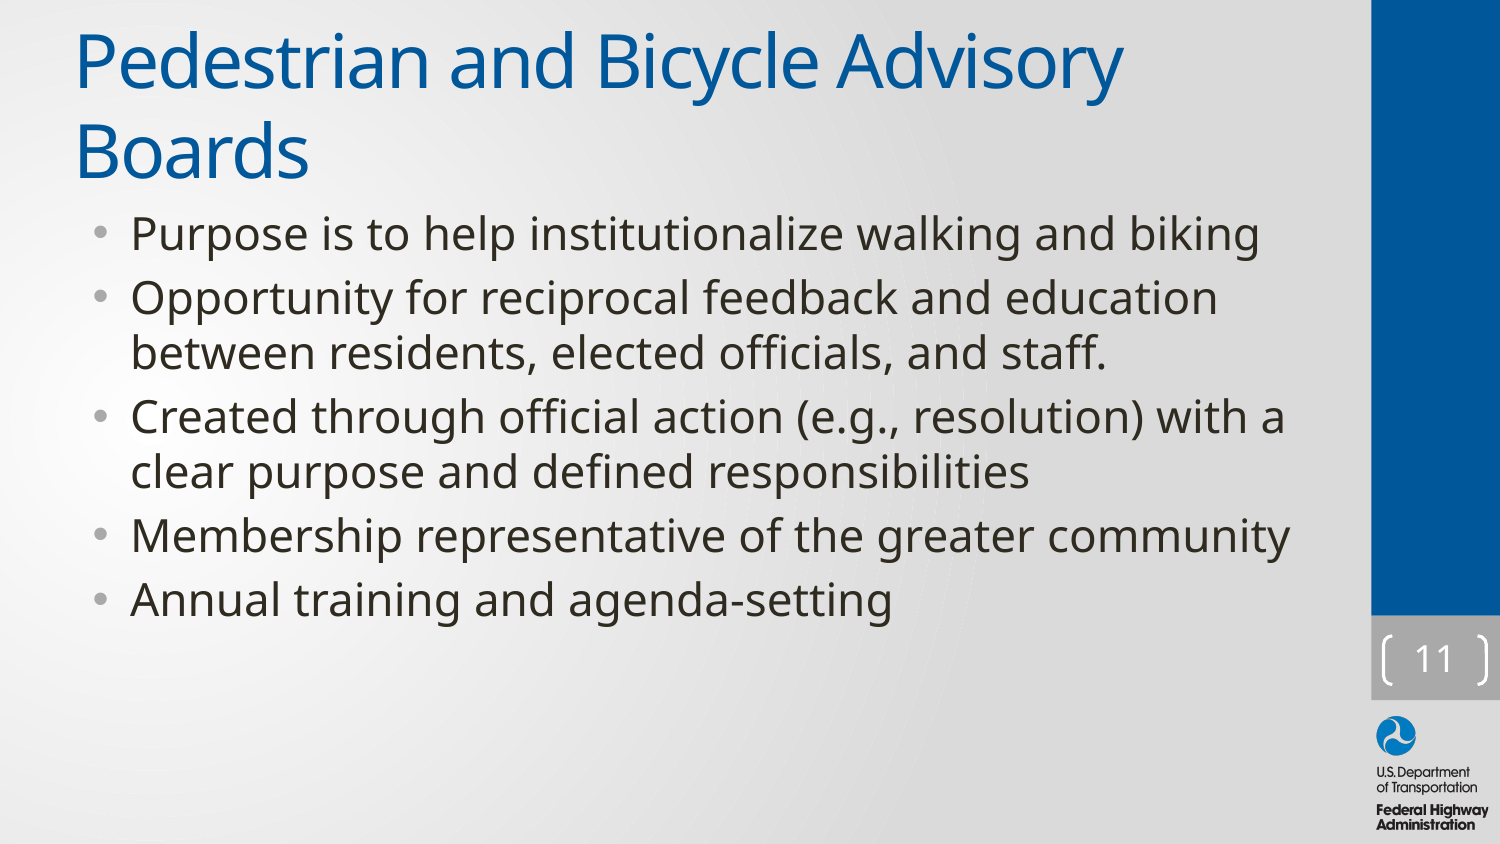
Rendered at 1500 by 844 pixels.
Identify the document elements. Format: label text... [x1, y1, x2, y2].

title Pedestrian and Bicycle Advisory Boards [58, 33, 1309, 175]
list Purpose is to help institutionalize walking and biking Opportunity for reciprocal feedback and education between residents, elected officials, and staff. Created through official action (e.g., resolution) with a clear purpose and defined responsibilities Membership representative of the greater community Annual training and agenda-setting [58, 196, 1309, 788]
slide_number 11 [1381, 634, 1488, 687]
